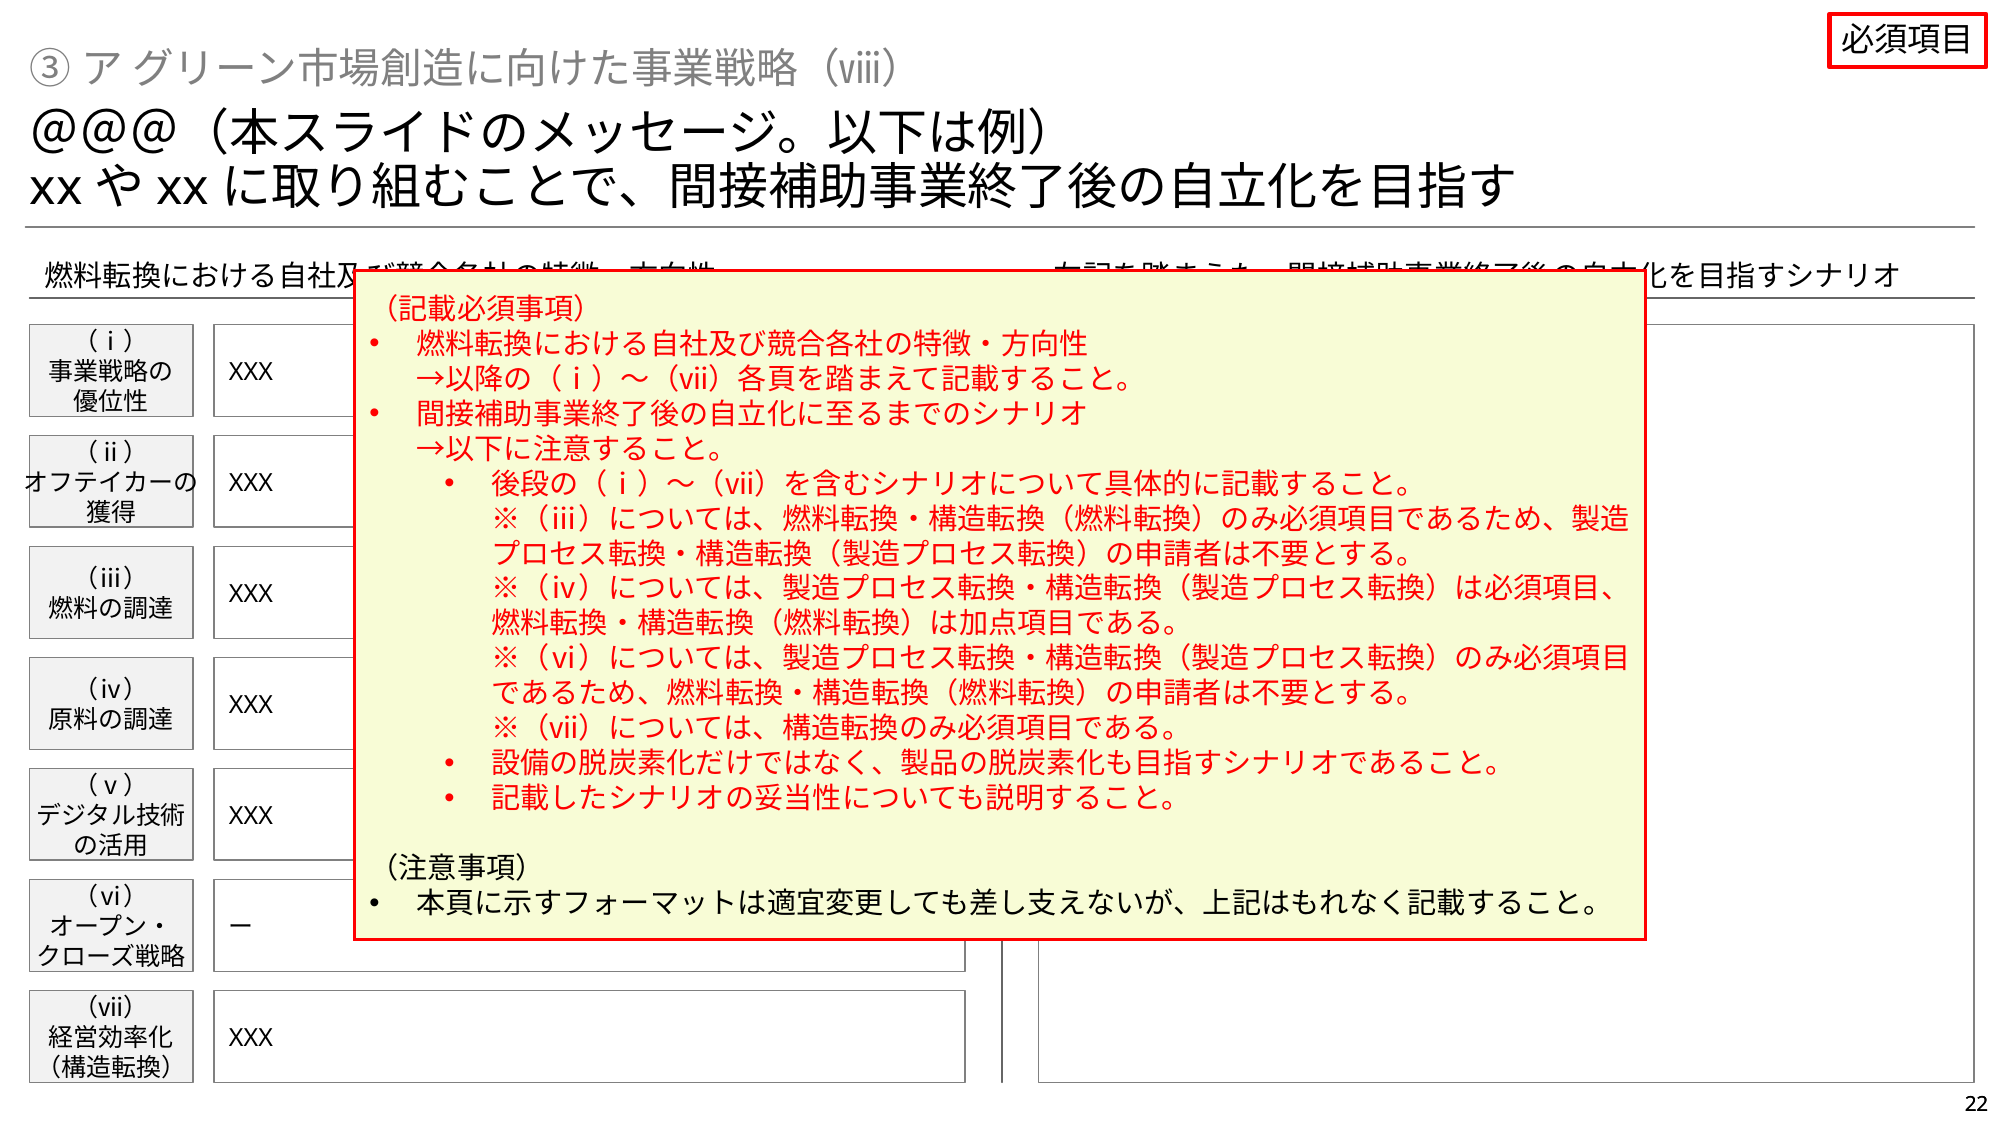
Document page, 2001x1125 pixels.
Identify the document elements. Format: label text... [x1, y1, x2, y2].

text_box 必須項目 [1829, 13, 1986, 68]
text_box XXX [212, 656, 353, 751]
text_box XXX [212, 434, 353, 529]
text_box （ⅵ） オープン・ クローズ戦略 [28, 878, 194, 973]
text_box （ⅶ） 経営効率化 （構造転換） [28, 989, 194, 1084]
text_box （ⅱ） オフテイカーの 獲得 [28, 434, 194, 529]
text_box XXX [1037, 323, 1976, 1084]
text_box XXX [212, 767, 353, 862]
text_box ③ア グリーン市場創造に向けた事業戦略（ⅷ） [29, 47, 1802, 94]
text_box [1038, 250, 1975, 299]
text_box （ⅳ） 原料の調達 [28, 656, 194, 751]
text_box （ⅴ） デジタル技術 の活用 [28, 767, 194, 862]
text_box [983, 698, 1021, 736]
text_box ー [212, 878, 966, 973]
text_box XXX [212, 989, 966, 1084]
text_box XXX [212, 545, 353, 640]
text_box （ⅲ） 燃料の調達 [28, 545, 194, 640]
text_box XXX [212, 323, 353, 418]
text_box ＠＠＠（本スライドのメッセージ。以下は例） xxやxxに取り組むことで、間接補助事業終了後の自立化を目指す [29, 107, 1875, 216]
text_box （記載必須事項） 燃料転換における自社及び競合各社の特徴・方向性 →以降の（ⅰ）～（ⅶ）各頁を踏まえて記載すること。 間接補助事業終了後の自立化に至るまでのシナリオ →以下に注意すること。 後段の（ⅰ）～（ⅶ）を含むシナリオについて具体的に記載すること。 ※（ⅲ）については、燃料転換・構造転換（燃料転換）のみ必須項目であるため、製造プロセス転換・構造転換（製造プロセス転換）の申請者は不要とする。 ※（ⅳ）については、製造プロセス転換・構造転換（製造プロセス転換）は必須項目、燃料転換・構造転換（燃料転換）は加点項目である。 ※（ⅵ）については、製造プロセス転換・構造転換（製造プロセス転換）のみ必須項目であるため、燃料転換・構造転換（燃料転換）の申請者は不要とする。 ※（ⅶ）については、構造転換のみ必須項目である。 設備の脱炭素化だけではなく、製品の脱炭素化も目指すシナリオであること。 記載したシナリオの妥当性についても説明すること。 （注意事項） 本頁に示すフォーマットは適宜変更しても差し支えないが、上記はもれなく記載すること。 [353, 269, 1647, 941]
text_box （ⅰ） 事業戦略の 優位性 [28, 323, 194, 418]
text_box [28, 250, 966, 299]
